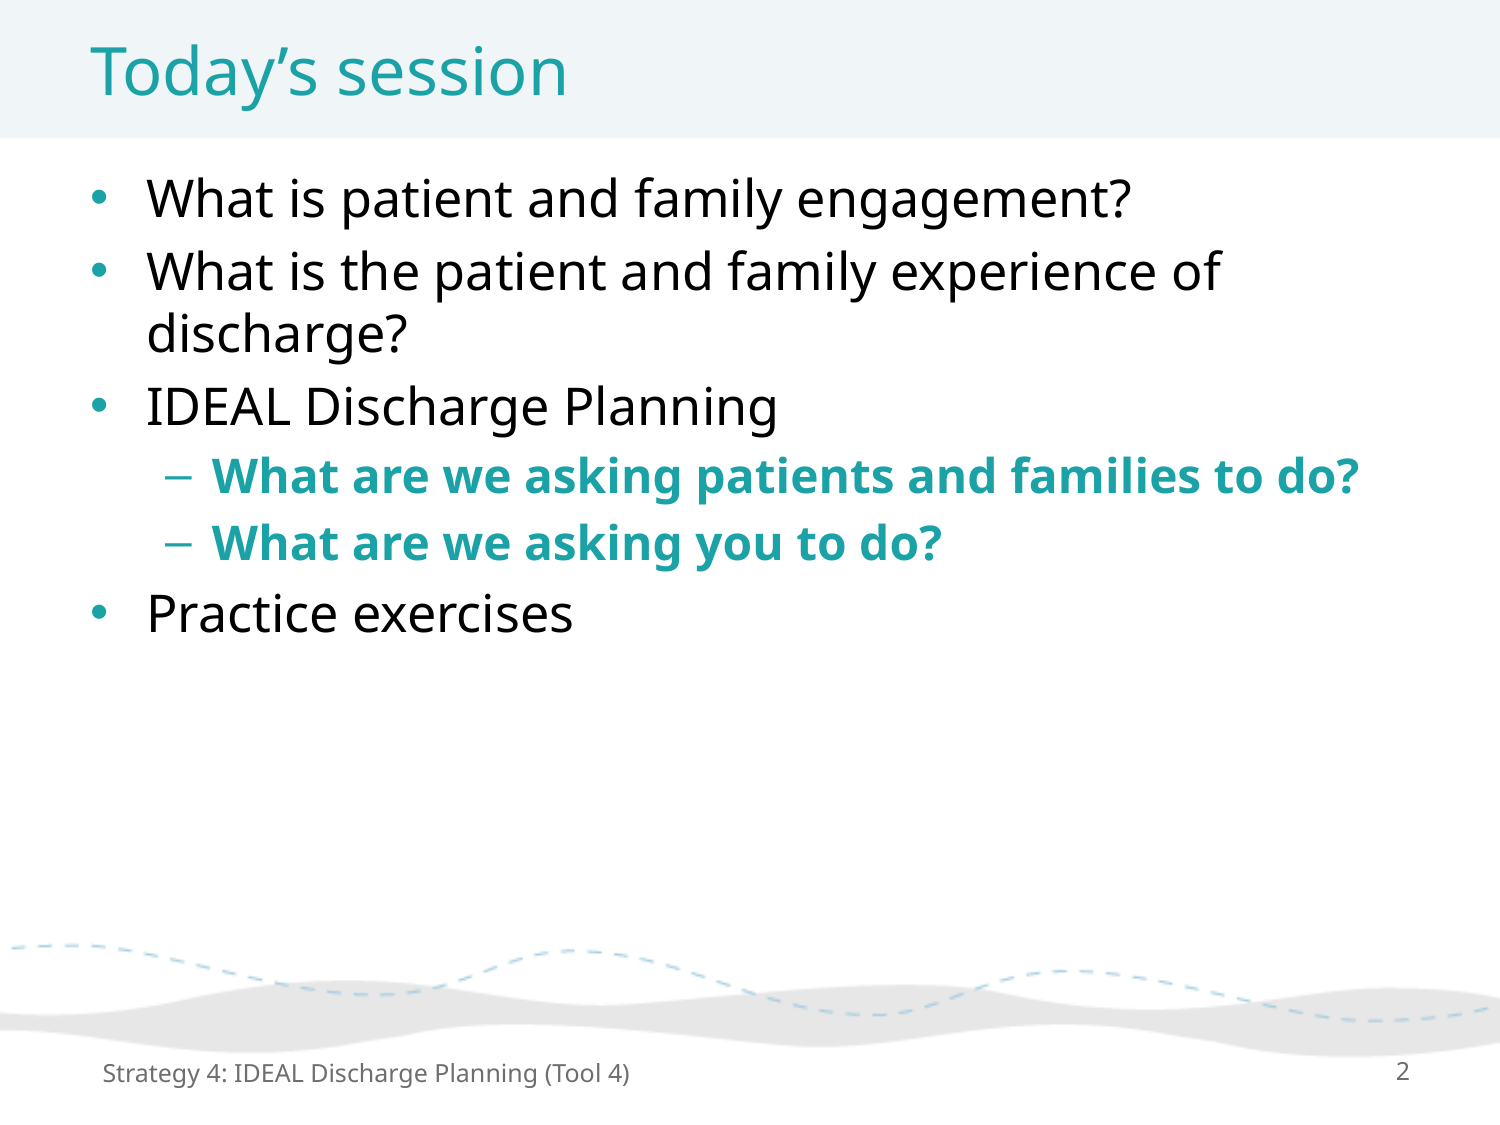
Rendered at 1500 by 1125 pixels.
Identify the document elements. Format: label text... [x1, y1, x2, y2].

footer Strategy 4: IDEAL Discharge Planning (Tool 4) [87, 1042, 763, 1103]
list What is patient and family engagement? What is the patient and family experience of discharge? IDEAL Discharge Planning What are we asking patients and families to do? What are we asking you to do? Practice exercises [75, 157, 1425, 900]
slide_number 2 [1074, 1042, 1425, 1103]
picture [0, 0, 1500, 1125]
title Today’s session [75, 0, 1425, 138]
